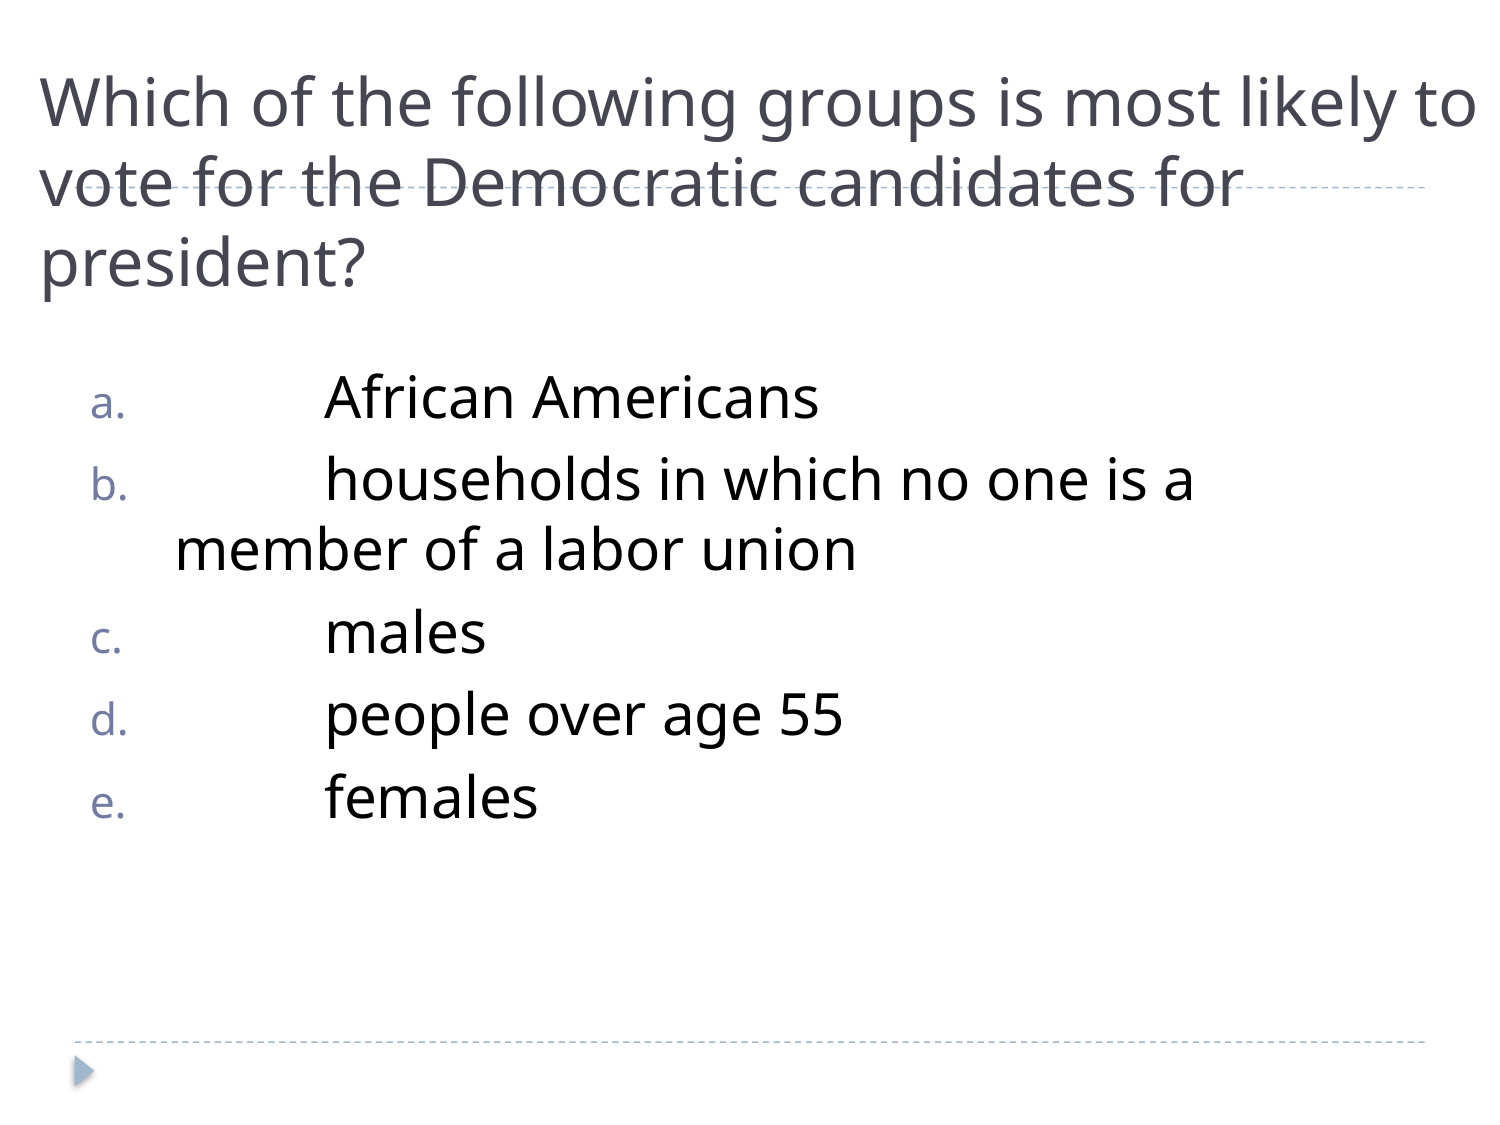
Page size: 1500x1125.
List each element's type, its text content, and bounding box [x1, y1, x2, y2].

list African Americans households in which no one is a member of a labor union males people over age 55 females [75, 352, 1425, 1125]
title Which of the following groups is most likely to vote for the Democratic candidates for president? [24, 224, 1500, 388]
